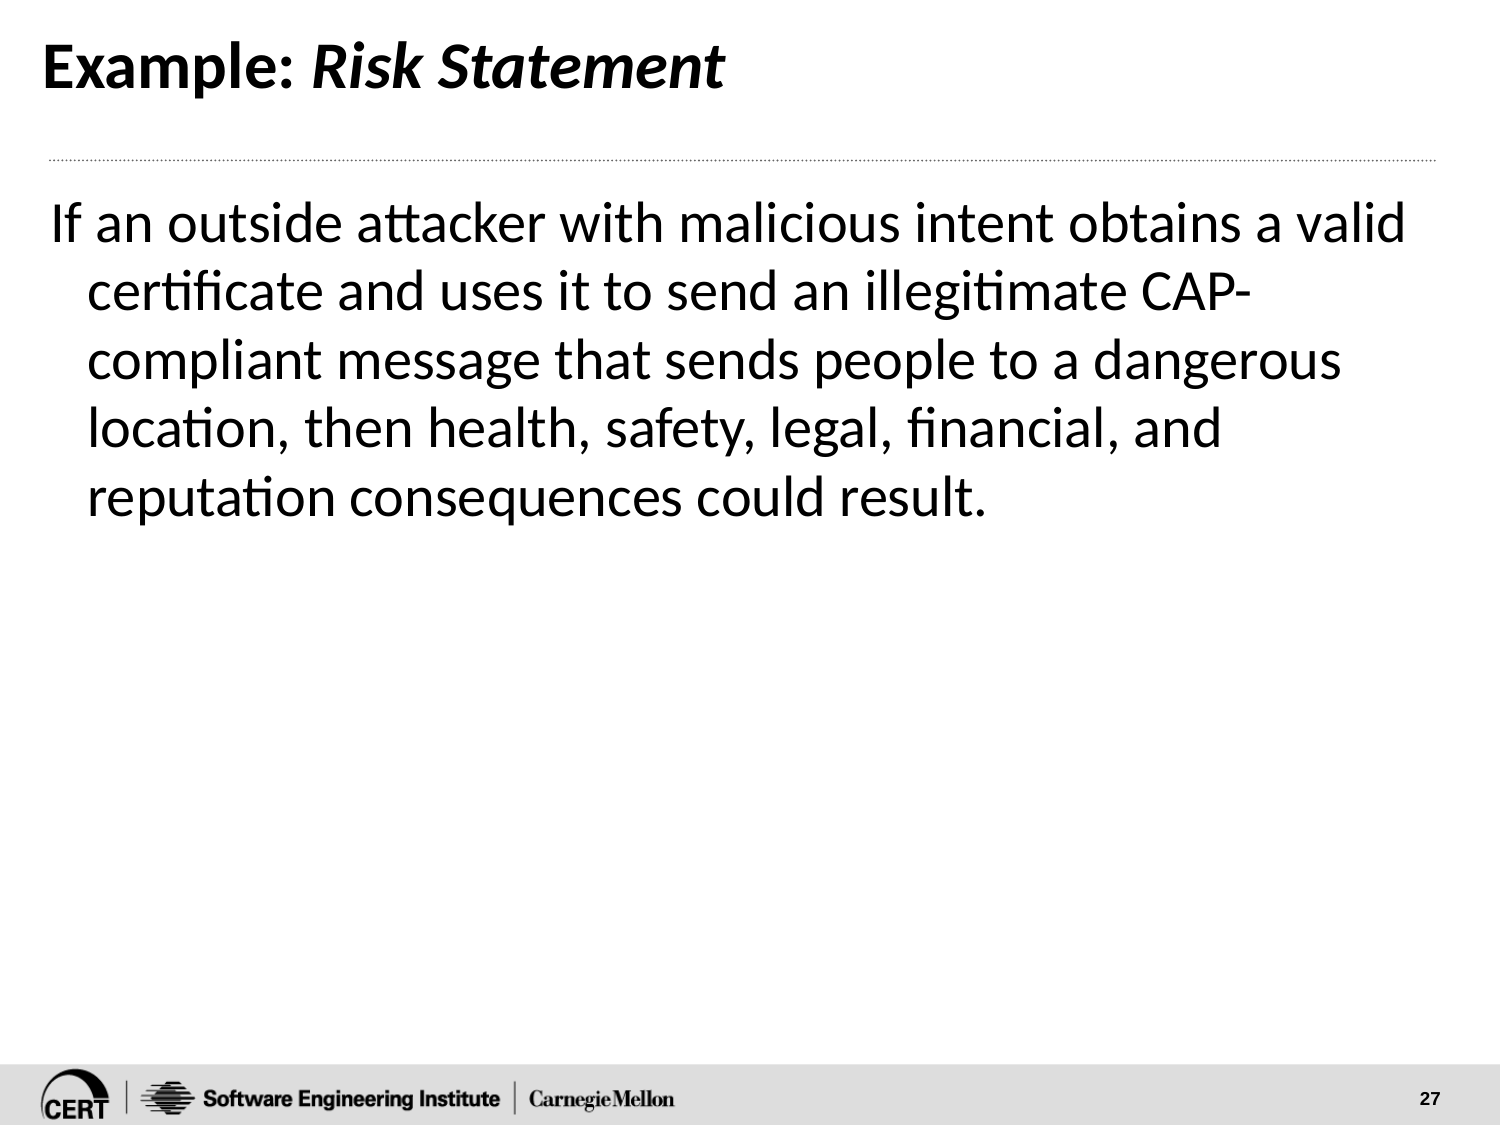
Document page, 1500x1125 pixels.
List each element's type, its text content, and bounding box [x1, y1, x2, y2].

list If an outside attacker with malicious intent obtains a valid certificate and uses it to send an illegitimate CAP-compliant message that sends people to a dangerous location, then health, safety, legal, financial, and reputation consequences could result. [49, 187, 1438, 1001]
picture [24, 1065, 688, 1125]
title Example: Risk Statement [42, 37, 1434, 155]
